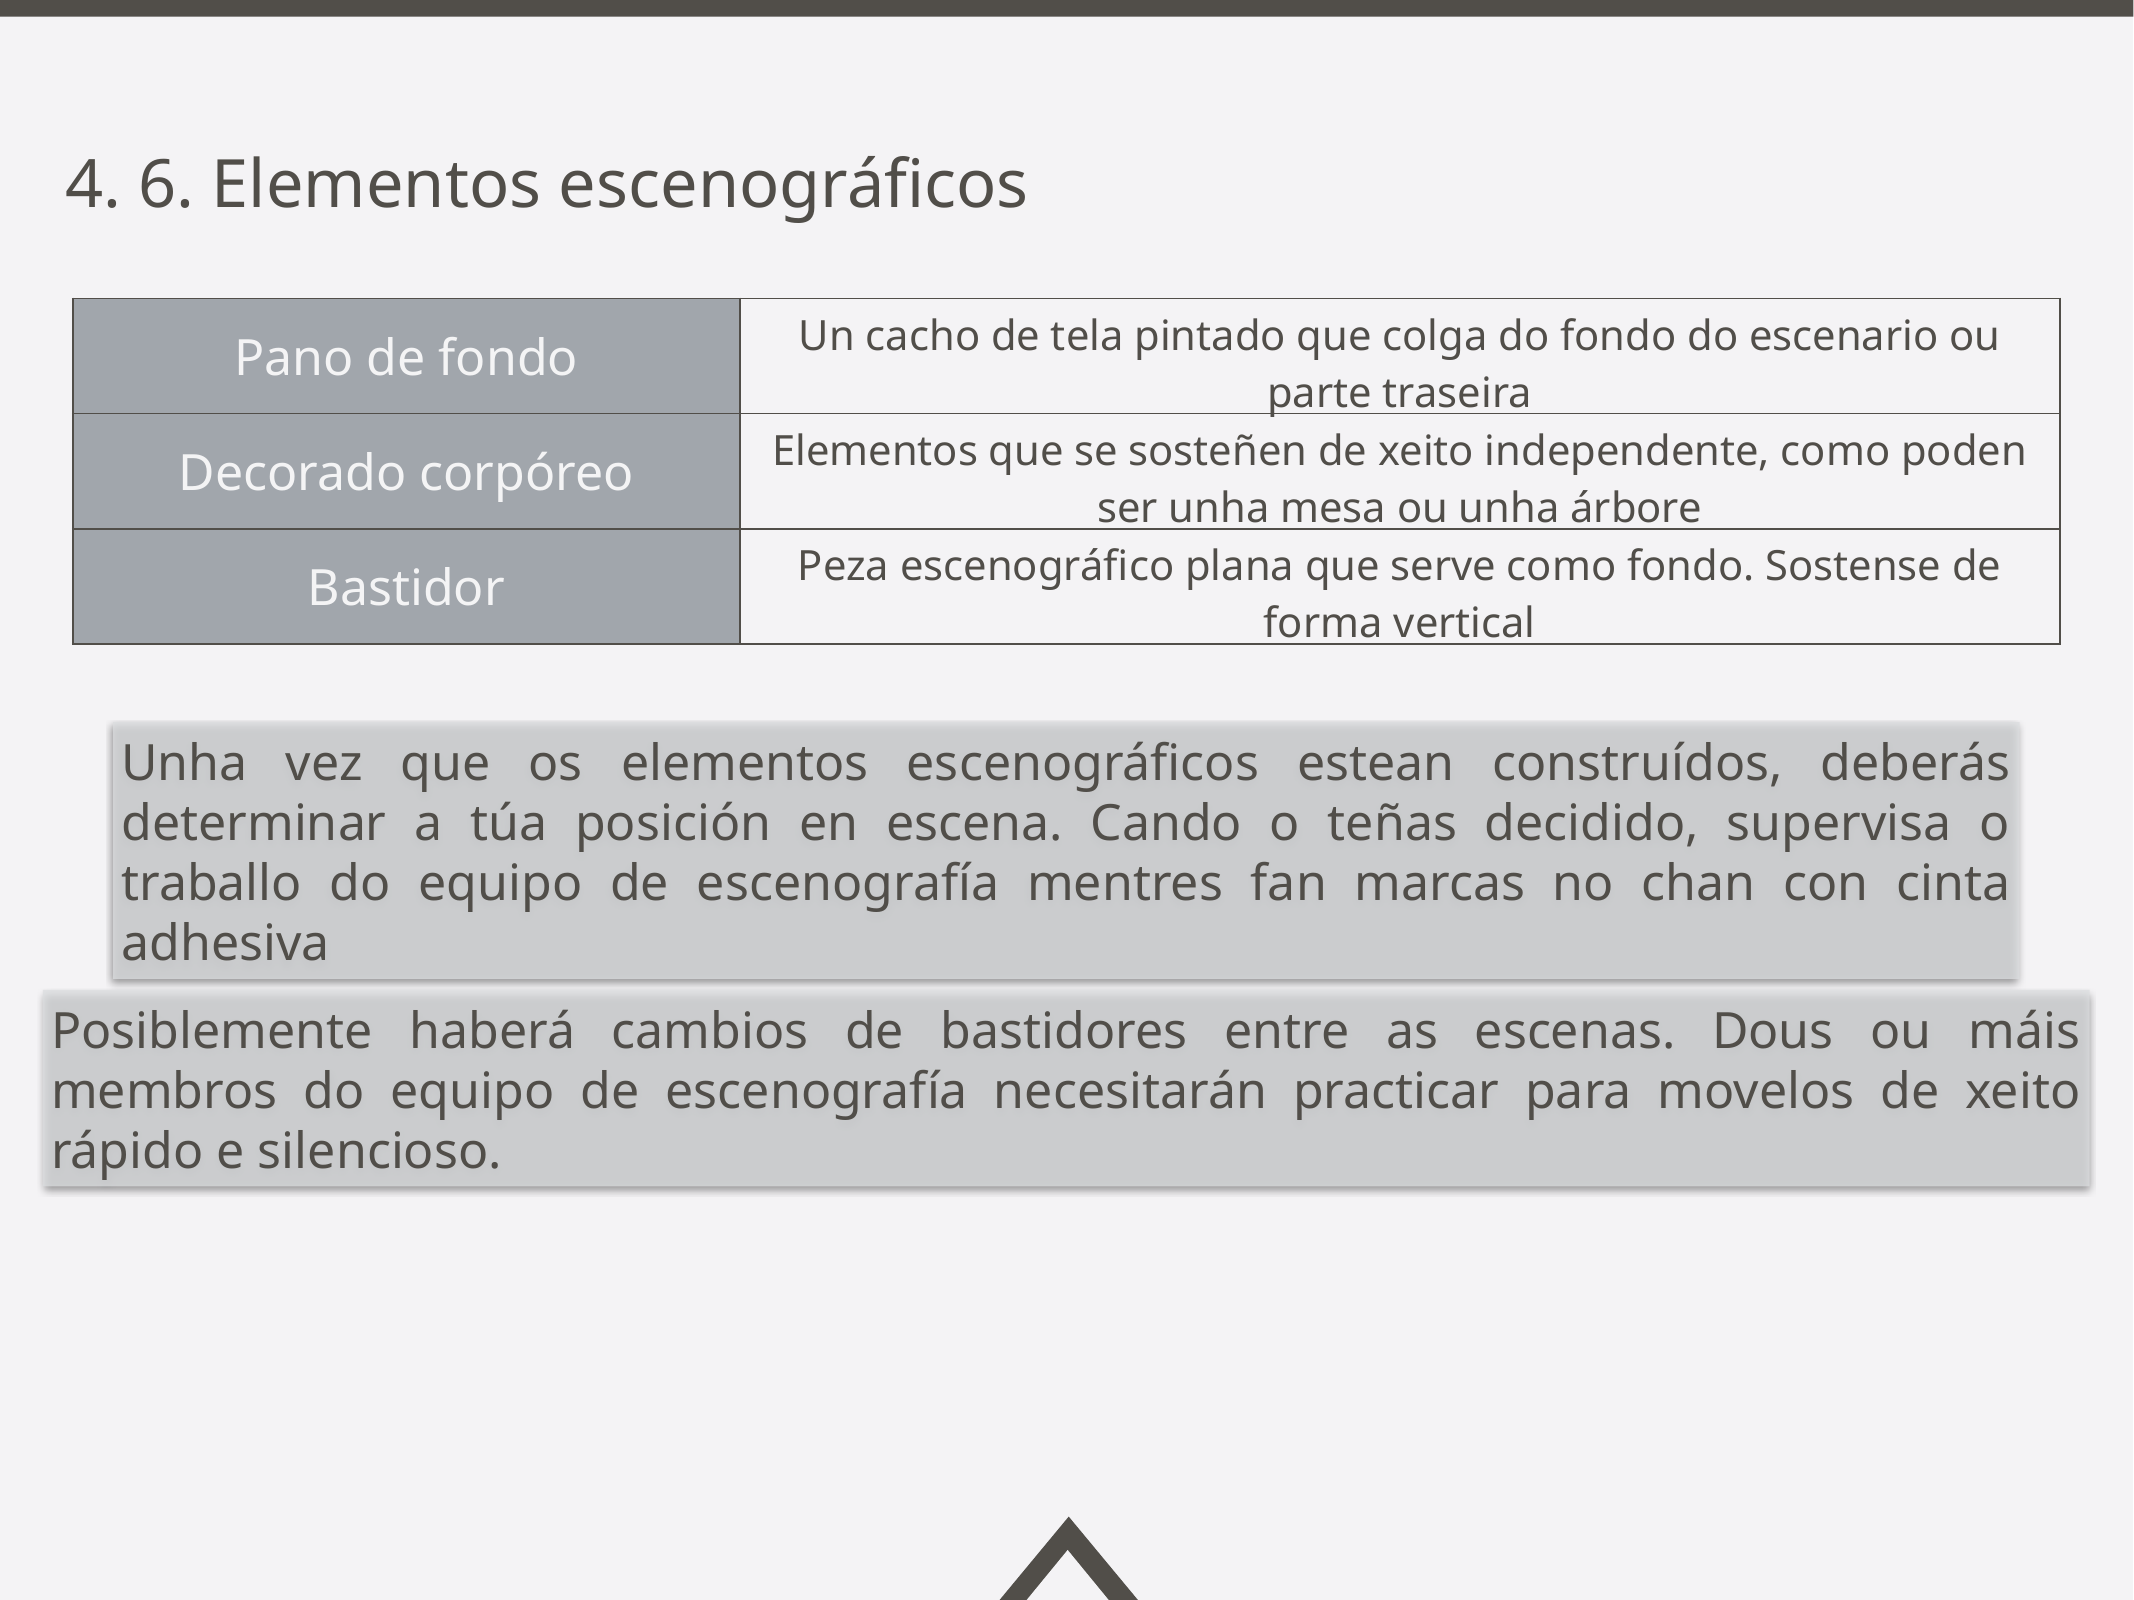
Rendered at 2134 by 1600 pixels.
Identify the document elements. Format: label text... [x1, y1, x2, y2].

table_cell Decorado corpóreo [74, 414, 739, 528]
table_header Pano de fondo [74, 299, 739, 413]
text_box Unha vez que os elementos escenográficos estean construídos, deberás determinar a túa posición en escena. Cando o teñas decidido, supervisa o traballo do equipo de escenografía mentres fan marcas no chan con cinta adhesiva [113, 722, 2020, 979]
table_header Un cacho de tela pintado que colga do fondo do escenario ou parte traseira [741, 299, 2059, 413]
table_cell Elementos que se sosteñen de xeito independente, como poden ser unha mesa ou unha árbore [741, 414, 2059, 528]
table_cell Peza escenográfico plana que serve como fondo. Sostense de forma vertical [741, 530, 2059, 643]
text_box Posiblemente haberá cambios de bastidores entre as escenas. Dous ou máis membros do equipo de escenografía necesitarán practicar para movelos de xeito rápido e silencioso. [42, 989, 2090, 1187]
table_cell Bastidor [74, 530, 739, 643]
text_box 4. 6. Elementos escenográficos [56, 131, 1039, 229]
